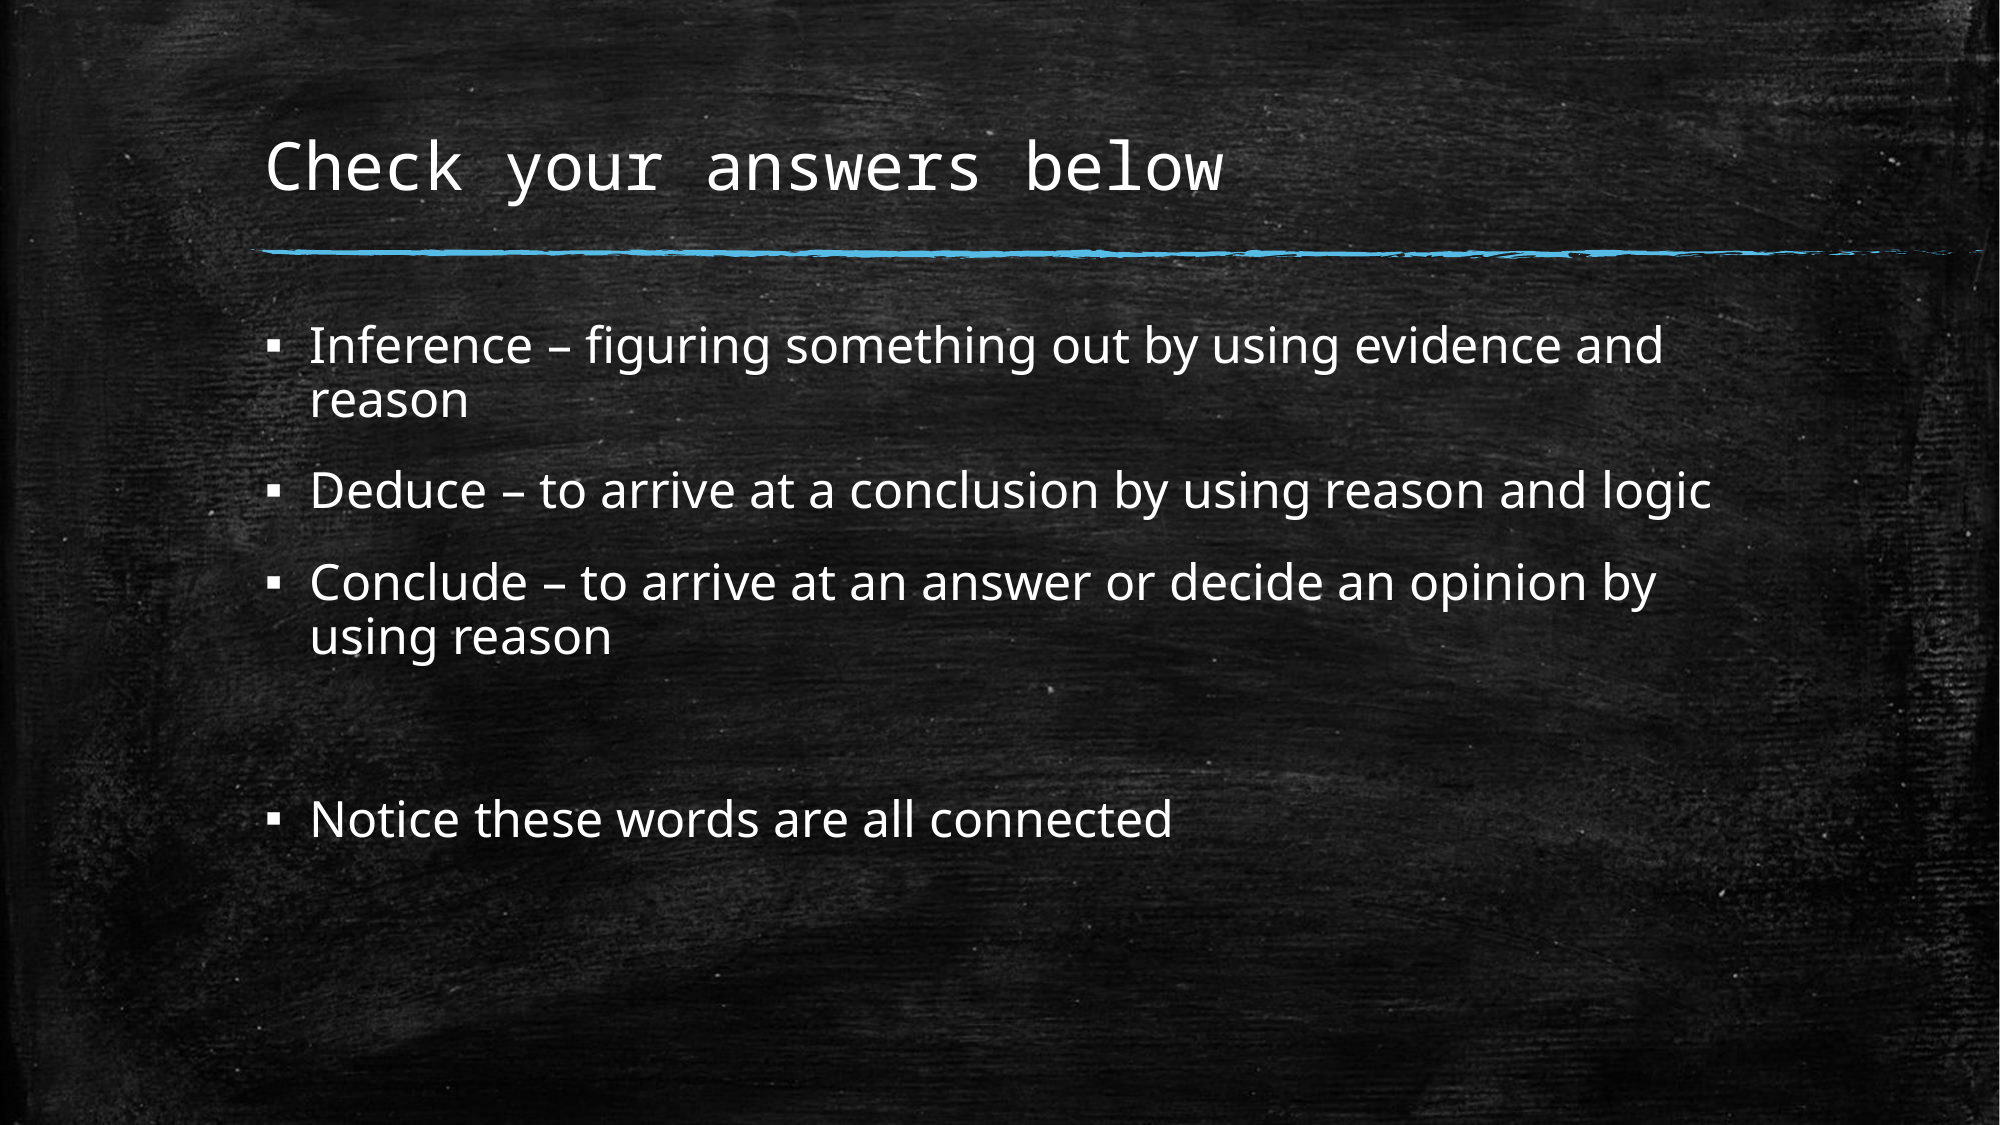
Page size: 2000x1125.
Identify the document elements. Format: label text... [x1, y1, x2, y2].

list Inference – figuring something out by using evidence and reason Deduce – to arrive at a conclusion by using reason and logic Conclude – to arrive at an answer or decide an opinion by using reason Notice these words are all connected [249, 312, 1750, 1013]
title Check your answers below [249, 45, 1750, 213]
picture [0, 0, 2000, 1125]
